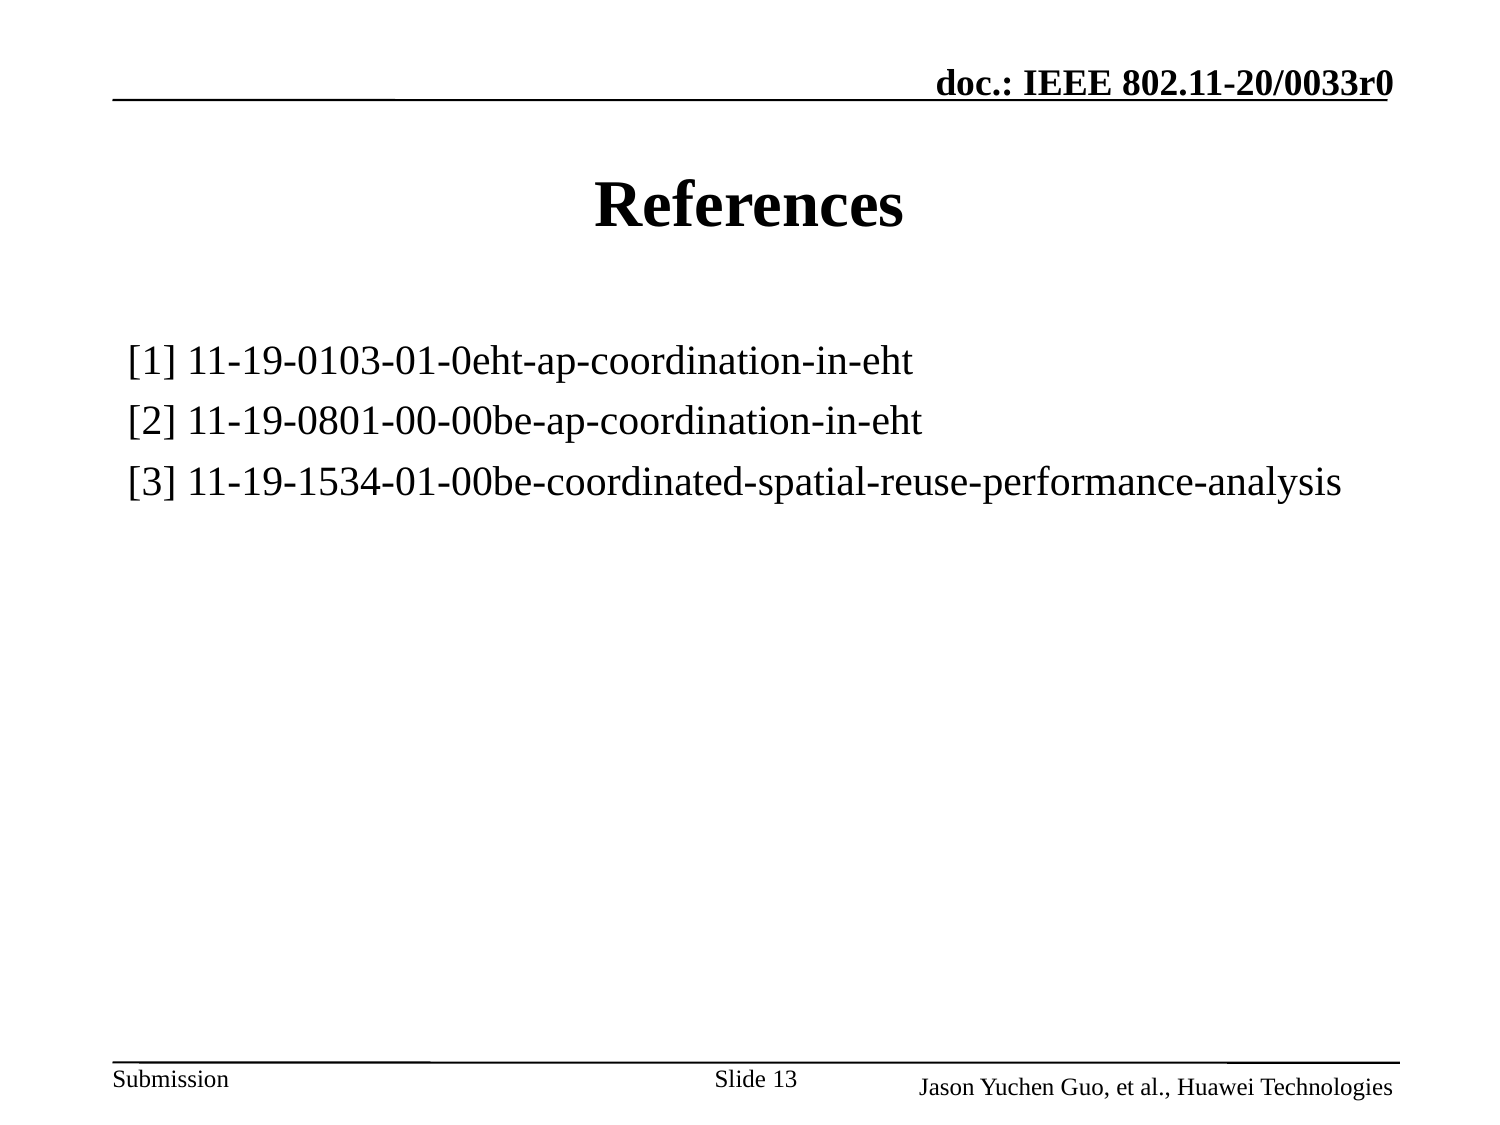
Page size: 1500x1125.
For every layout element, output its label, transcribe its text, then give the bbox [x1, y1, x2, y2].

list [1] 11-19-0103-01-0eht-ap-coordination-in-eht [2] 11-19-0801-00-00be-ap-coordination-in-eht [3] 11-19-1534-01-00be-coordinated-spatial-reuse-performance-analysis [112, 324, 1388, 1000]
slide_number Slide 13 [712, 1061, 800, 1123]
title References [112, 112, 1388, 288]
